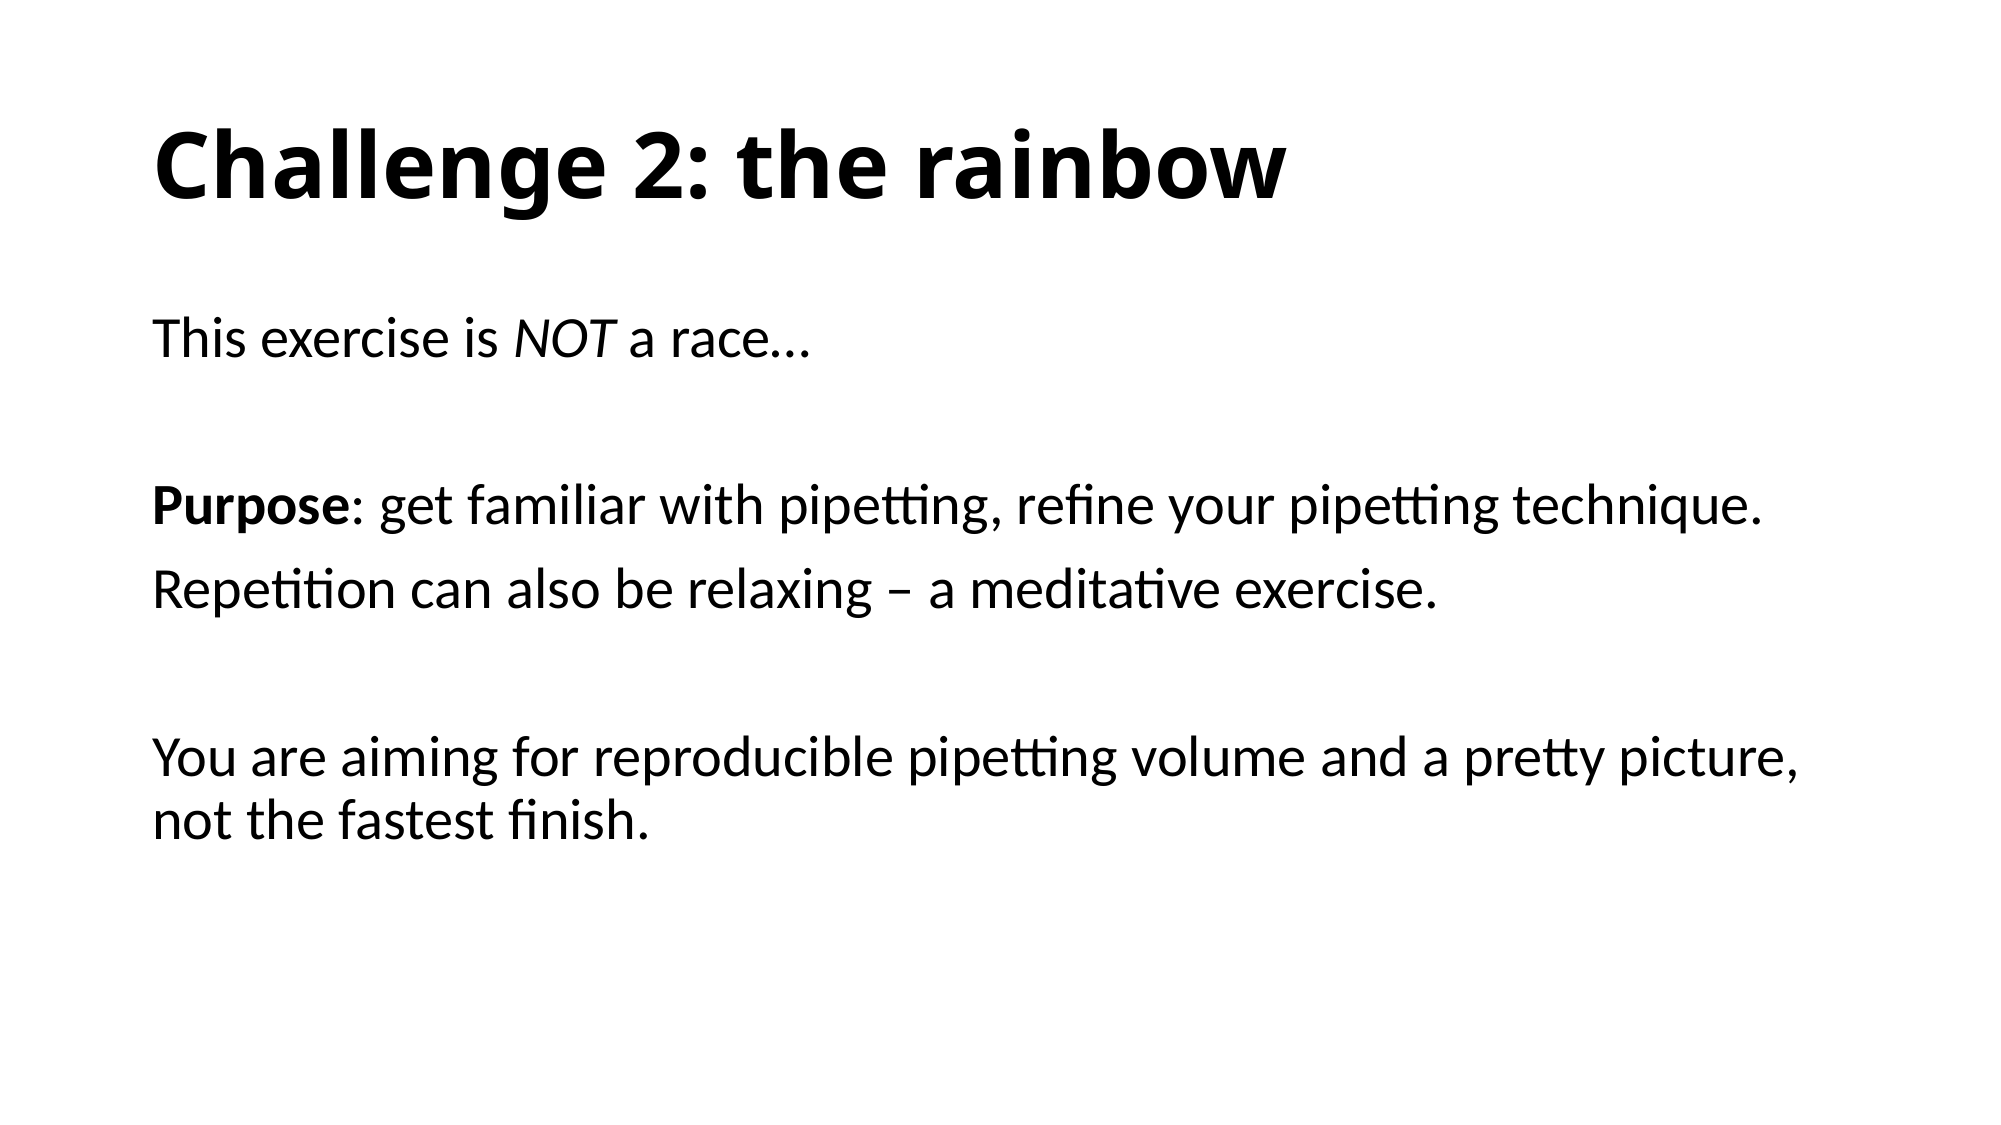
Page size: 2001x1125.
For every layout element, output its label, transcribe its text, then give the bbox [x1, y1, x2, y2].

list This exercise is NOT a race… Purpose: get familiar with pipetting, refine your pipetting technique. Repetition can also be relaxing – a meditative exercise. You are aiming for reproducible pipetting volume and a pretty picture, not the fastest finish. [137, 299, 1863, 1014]
title Challenge 2: the rainbow [137, 59, 1863, 278]
